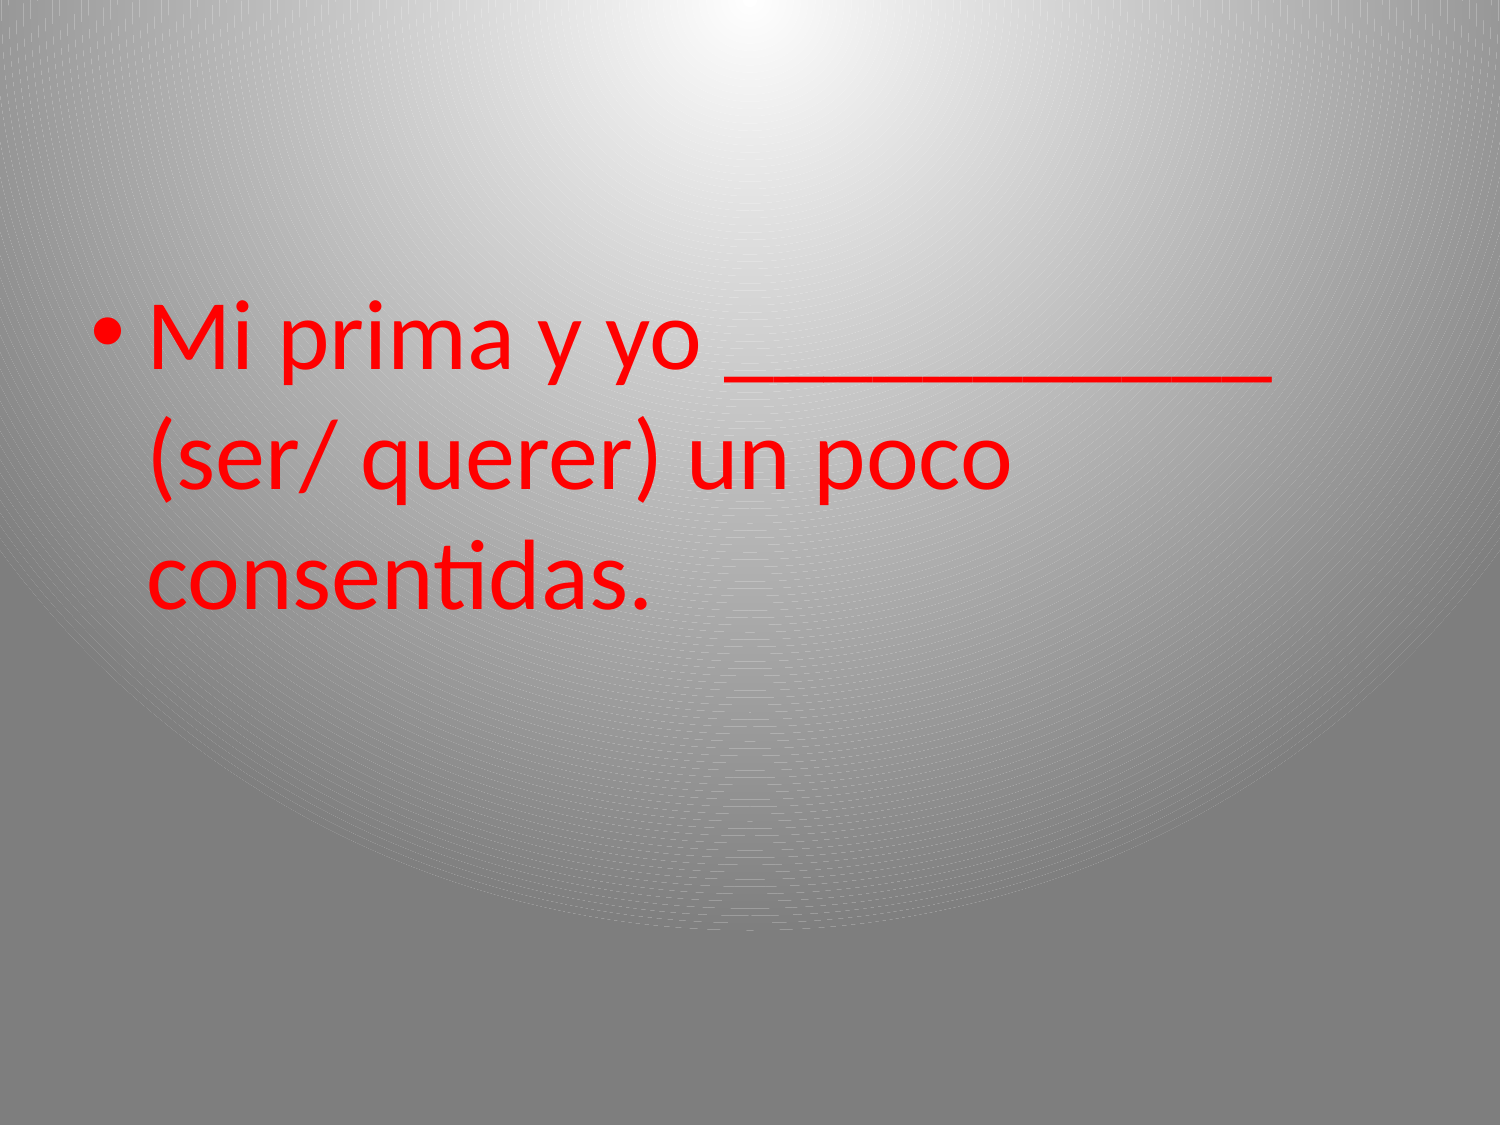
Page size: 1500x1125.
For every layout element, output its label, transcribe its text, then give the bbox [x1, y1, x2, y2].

list Mi prima y yo ___________ (ser/ querer) un poco consentidas. [75, 262, 1425, 1005]
